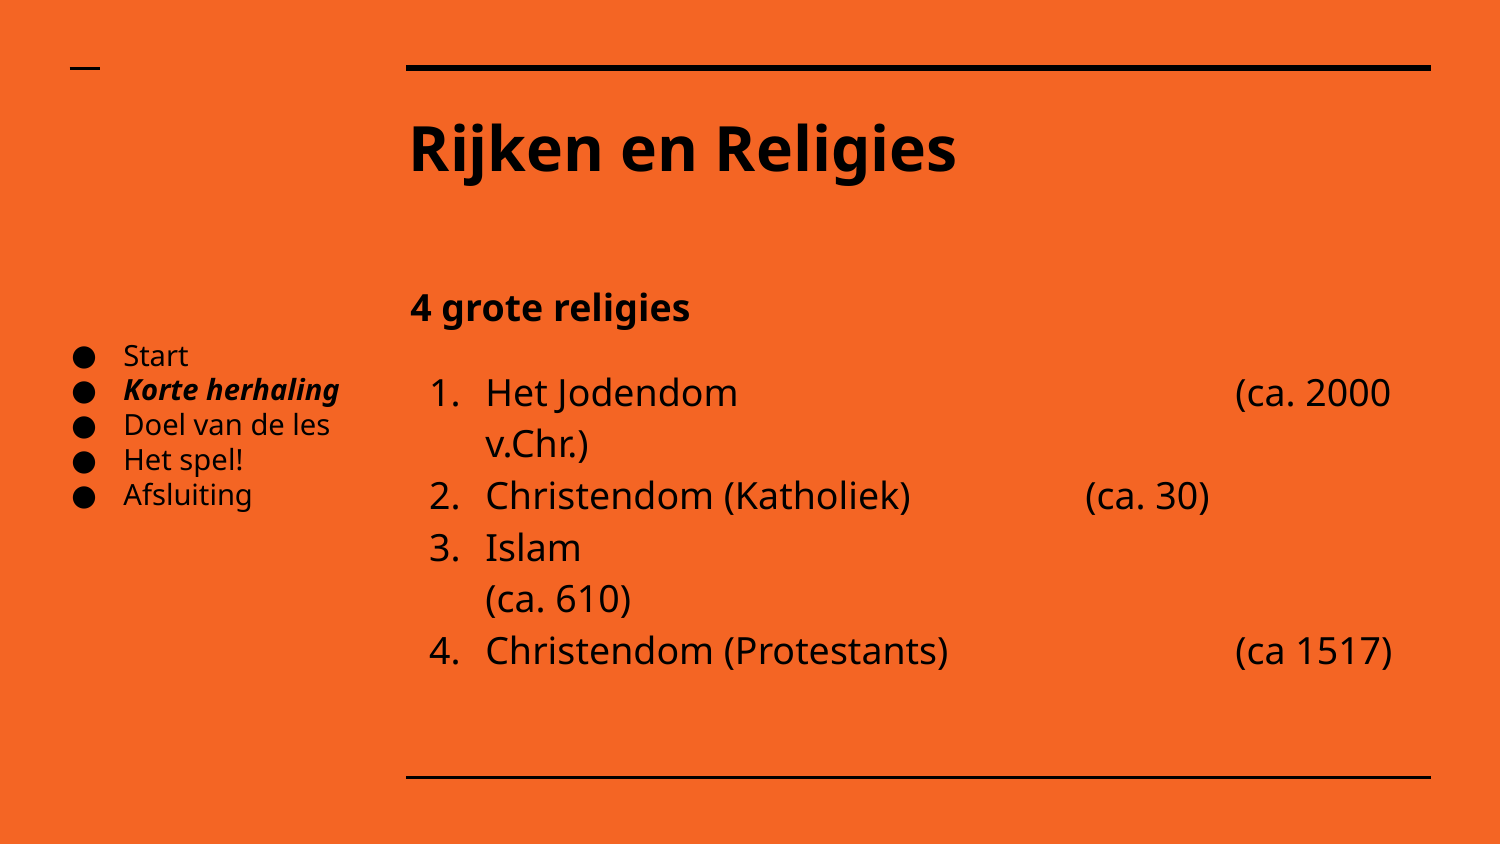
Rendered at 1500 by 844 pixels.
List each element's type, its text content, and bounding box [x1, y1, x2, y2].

title Rijken en Religies [393, 94, 1431, 199]
text_box Start Korte herhaling Doel van de les Het spel! Afsluiting [33, 321, 360, 522]
list 4 grote religies Het Jodendom (ca. 2000 v.Chr.) Christendom (Katholiek) (ca. 30) Islam (ca. 610) Christendom (Protestants) (ca 1517) [395, 261, 1433, 755]
